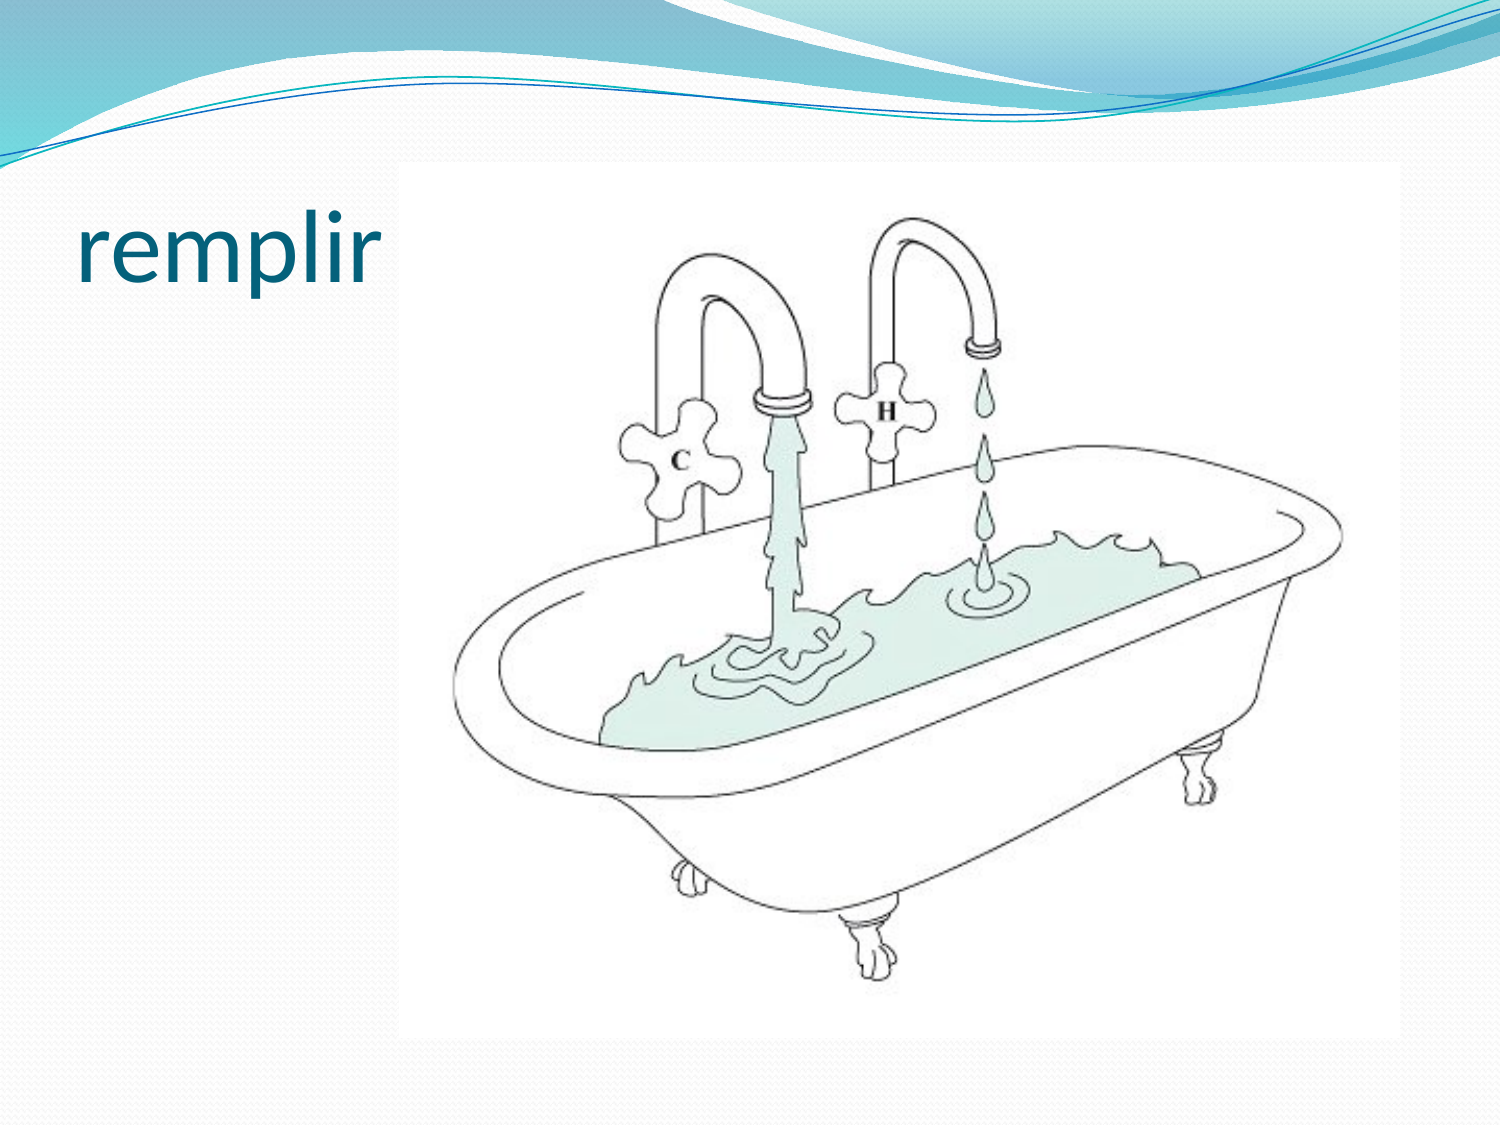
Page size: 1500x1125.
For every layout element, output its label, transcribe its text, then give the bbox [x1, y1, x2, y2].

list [399, 162, 1401, 1038]
title remplir [75, 115, 1425, 303]
